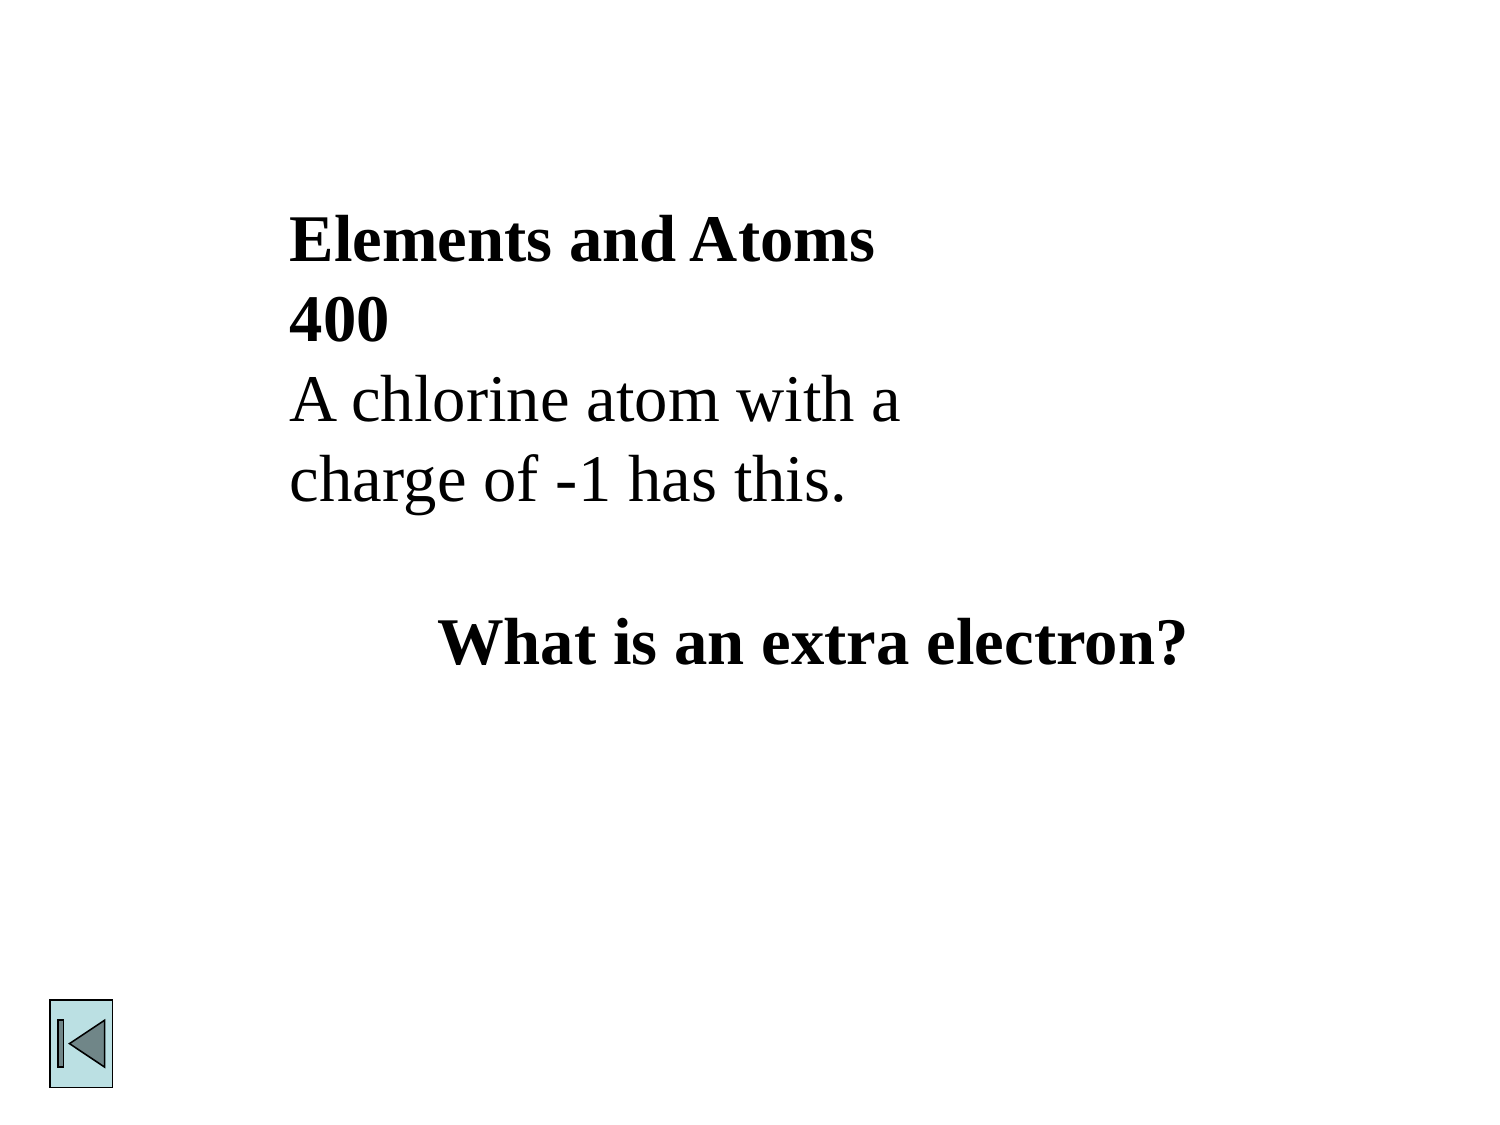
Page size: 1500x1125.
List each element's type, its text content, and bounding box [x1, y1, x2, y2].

text_box Elements and Atoms 400 A chlorine atom with a charge of -1 has this. [274, 187, 963, 522]
text_box What is an extra electron? [422, 590, 1205, 686]
